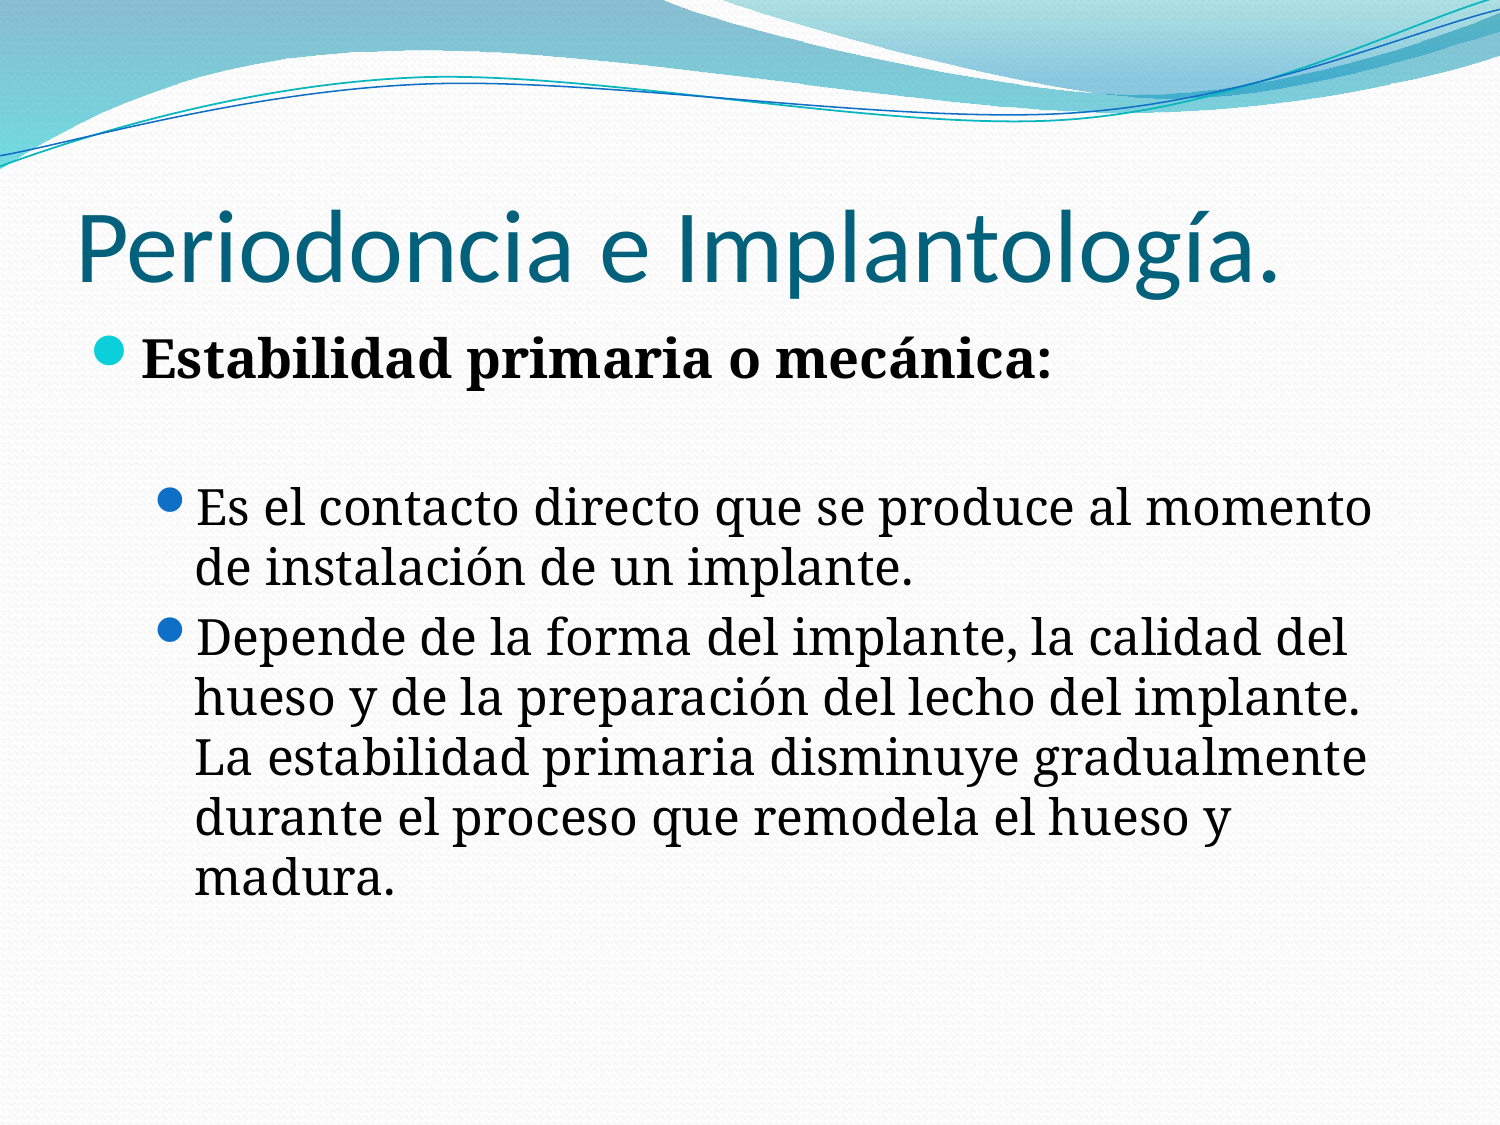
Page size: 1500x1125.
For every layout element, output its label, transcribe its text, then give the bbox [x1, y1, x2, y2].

title Periodoncia e Implantología. [75, 115, 1425, 303]
list Estabilidad primaria o mecánica: Es el contacto directo que se produce al momento de instalación de un implante. Depende de la forma del implante, la calidad del hueso y de la preparación del lecho del implante. La estabilidad primaria disminuye gradualmente durante el proceso que remodela el hueso y madura. [75, 317, 1425, 1038]
